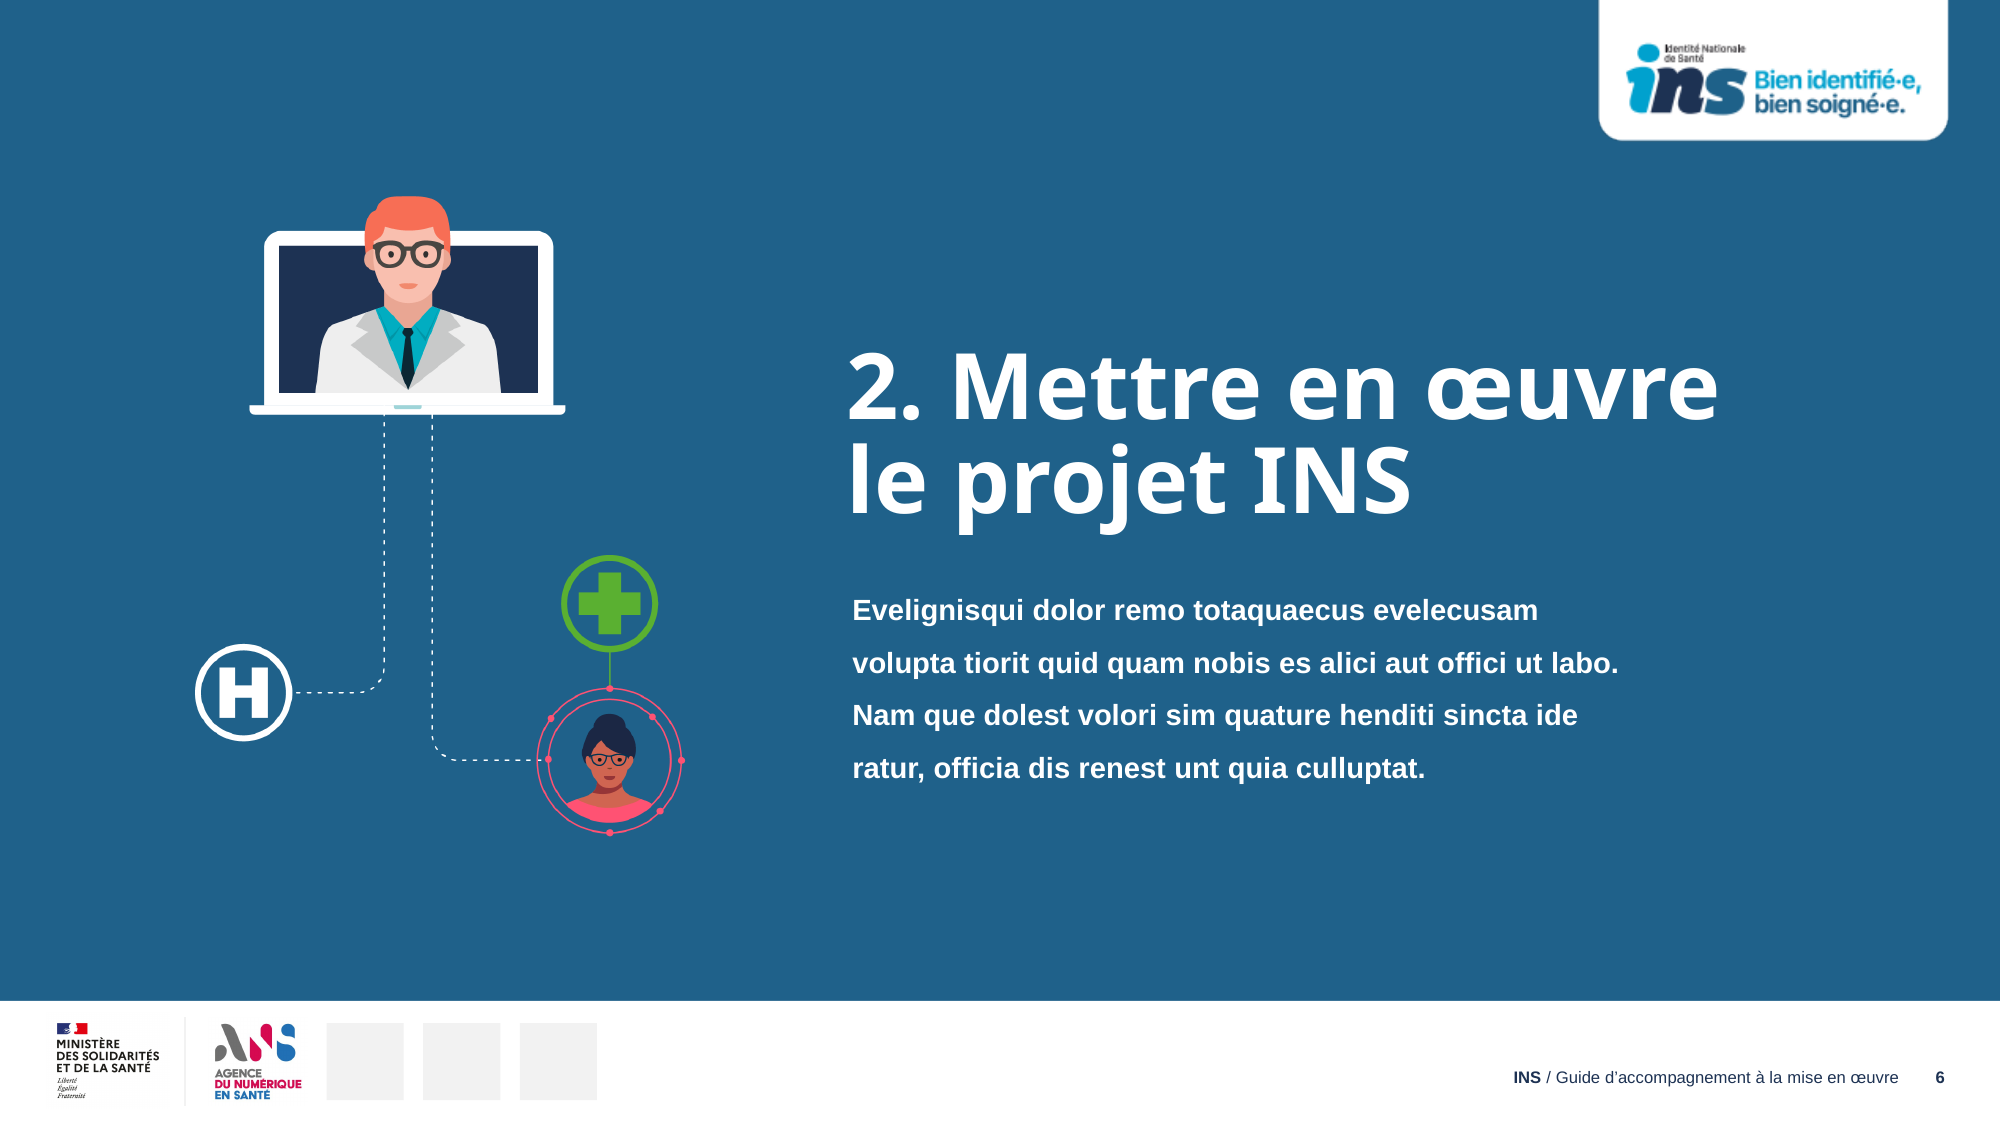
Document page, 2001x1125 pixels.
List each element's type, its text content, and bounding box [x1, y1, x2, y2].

picture [208, 1017, 308, 1106]
picture [46, 1012, 170, 1109]
picture [0, 0, 2000, 1000]
text_box 2. Mettre en œuvre le projet INS [846, 326, 1874, 491]
text_box Evelignisqui dolor remo totaquaecus evelecusam volupta tiorit quid quam nobis es alici aut offici ut labo. Nam que dolest volori sim quature henditi sincta ide ratur, officia dis renest unt quia culluptat. [852, 574, 1679, 787]
